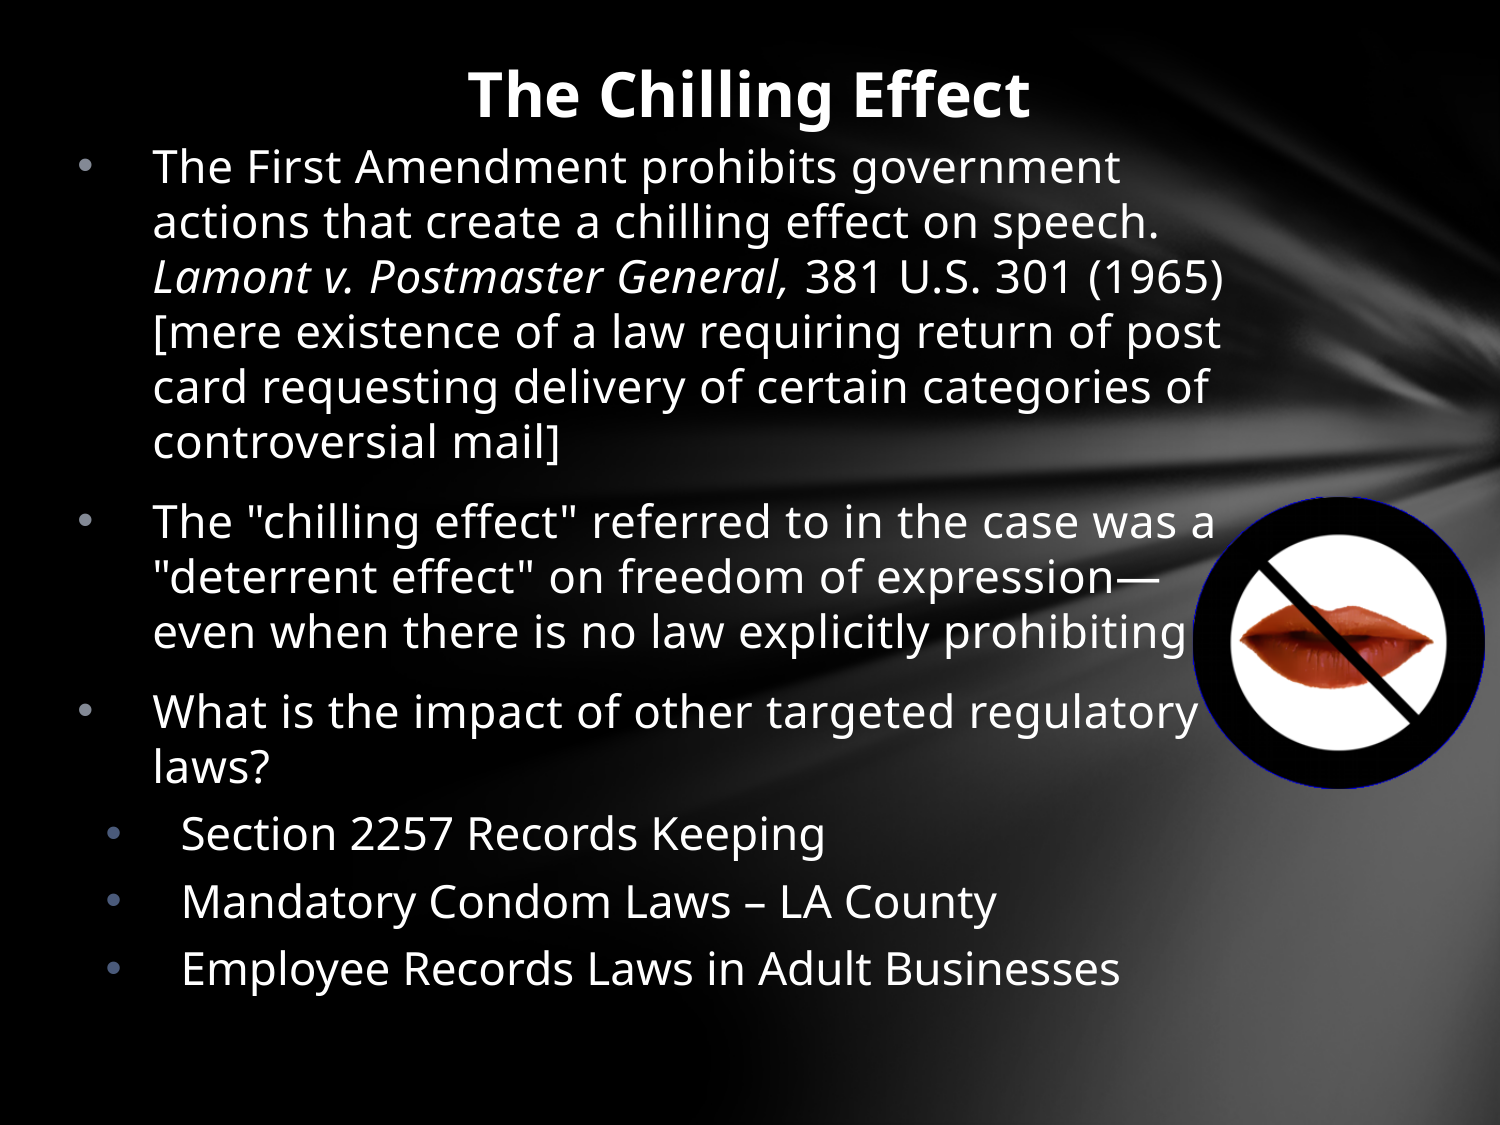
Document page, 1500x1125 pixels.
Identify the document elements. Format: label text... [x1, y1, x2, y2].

title The Chilling Effect [0, 24, 1500, 138]
list The First Amendment prohibits government actions that create a chilling effect on speech. Lamont v. Postmaster General, 381 U.S. 301 (1965) [mere existence of a law requiring return of post card requesting delivery of certain categories of controversial mail] The "chilling effect" referred to in the case was a "deterrent effect" on freedom of expression—even when there is no law explicitly prohibiting it What is the impact of other targeted regulatory laws? Section 2257 Records Keeping Mandatory Condom Laws – LA County Employee Records Laws in Adult Businesses [62, 138, 1250, 1125]
picture [1179, 483, 1500, 805]
